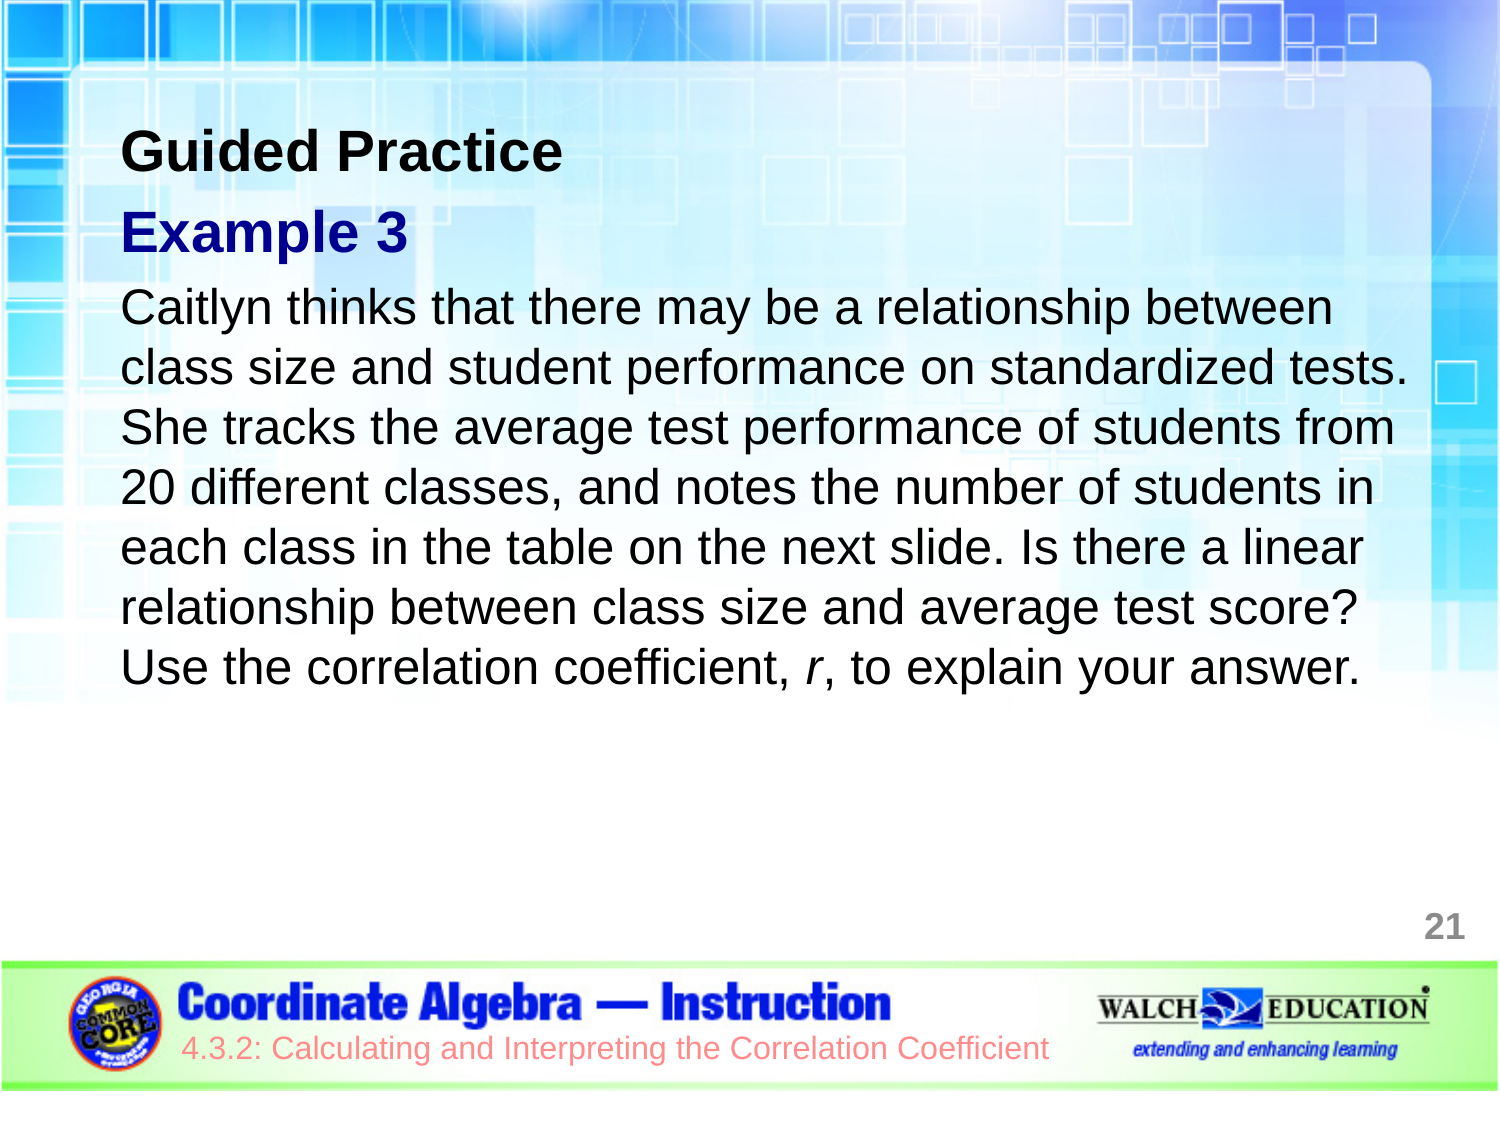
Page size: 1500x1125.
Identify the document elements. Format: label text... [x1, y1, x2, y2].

subtitle Guided Practice Example 3 Caitlyn thinks that there may be a relationship between class size and student performance on standardized tests. She tracks the average test performance of students from 20 different classes, and notes the number of students in each class in the table on the next slide. Is there a linear relationship between class size and average test score? Use the correlation coefficient, r, to explain your answer. [105, 105, 1436, 925]
picture [1, 0, 1500, 1091]
slide_number 21 [1361, 901, 1481, 949]
footer 4.3.2: Calculating and Interpreting the Correlation Coefficient [166, 1024, 1080, 1069]
